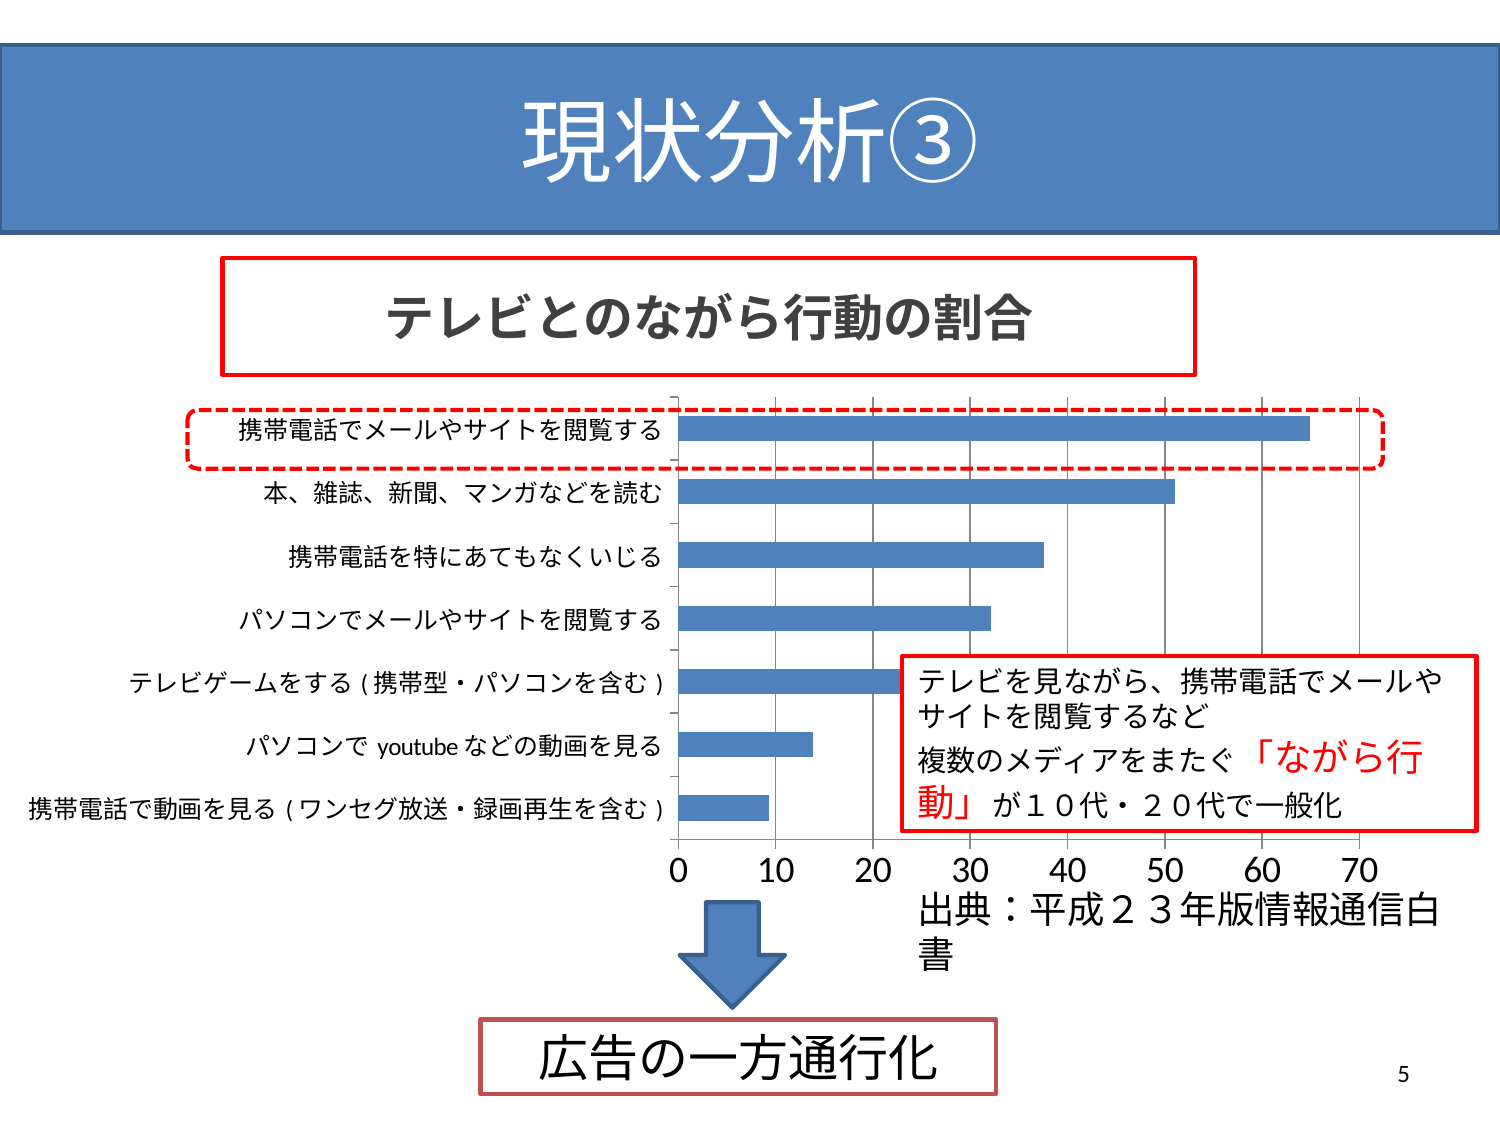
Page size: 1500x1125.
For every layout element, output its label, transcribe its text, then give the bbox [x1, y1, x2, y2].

title 現状分析③ [0, 43, 1500, 235]
text_box 出典：平成２３年版情報通信白書 [902, 878, 1470, 984]
chart [0, 386, 1407, 903]
text_box テレビとのながら行動の割合 [220, 256, 1197, 377]
slide_number 5 [1074, 1042, 1425, 1103]
text_box [677, 910, 788, 1010]
text_box 広告の一方通行化 [478, 1017, 998, 1096]
text_box テレビを見ながら、携帯電話でメールやサイトを閲覧するなど 複数のメディアをまたぐ「ながら行動」が１０代・２０代で一般化 [1410, 656, 1477, 831]
